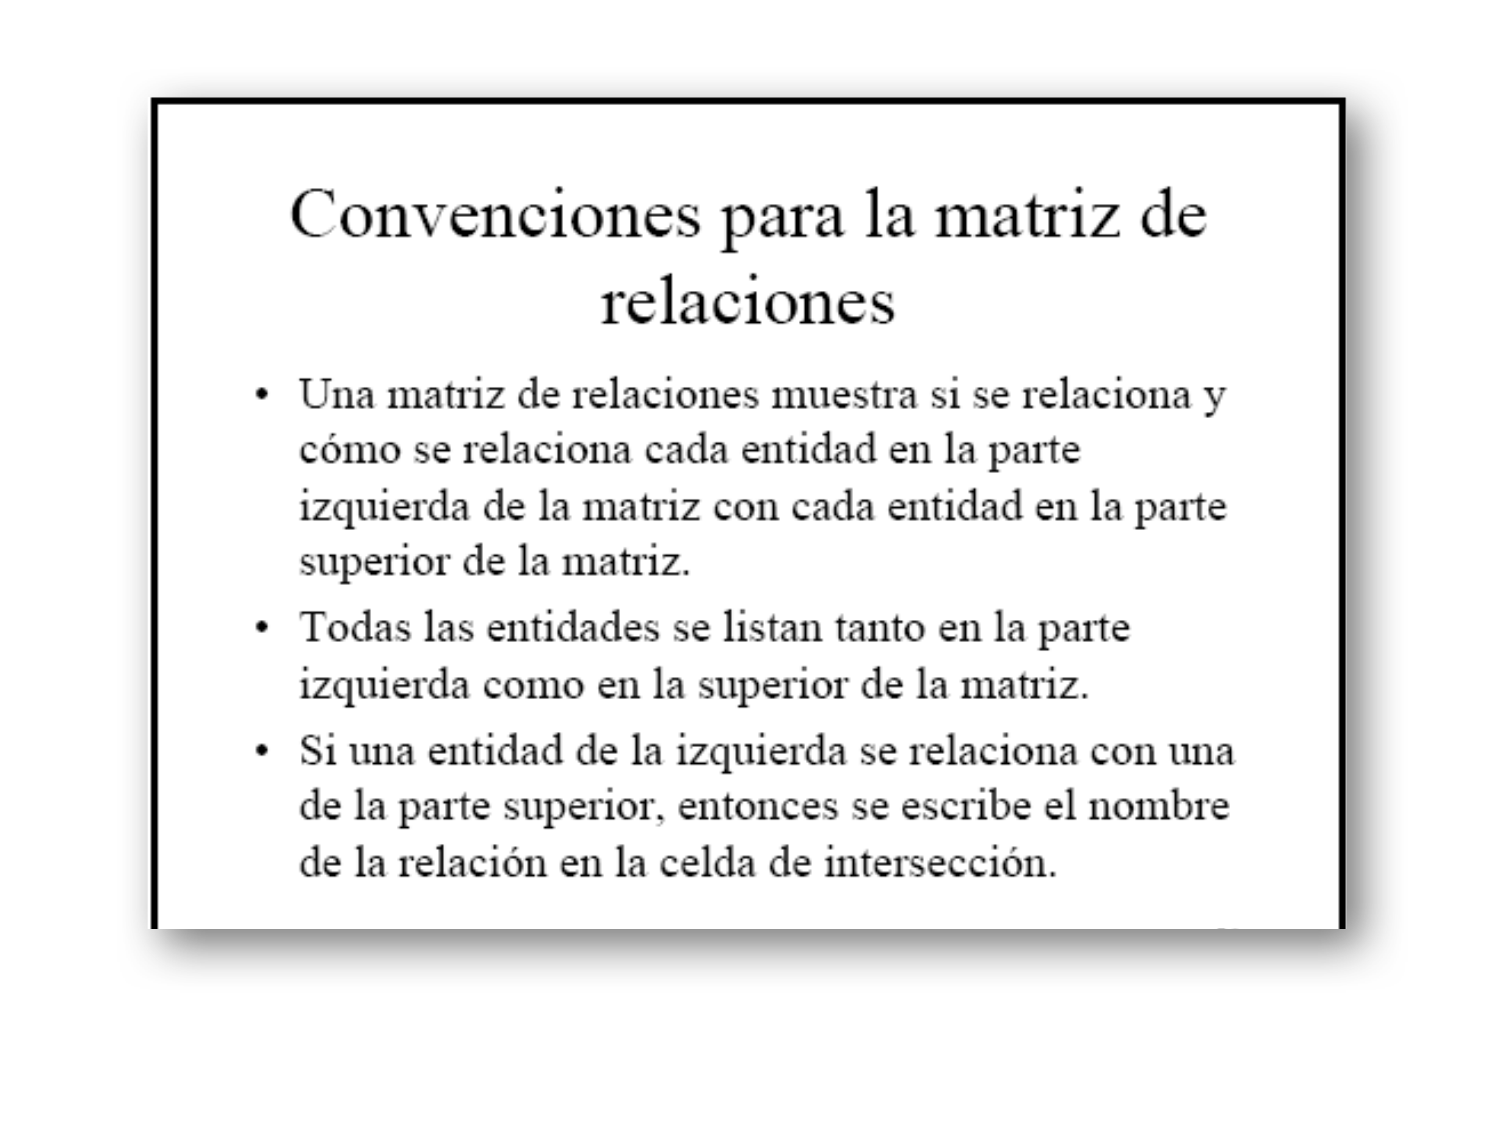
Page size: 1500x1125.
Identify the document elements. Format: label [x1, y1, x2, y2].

picture [147, 96, 1347, 929]
